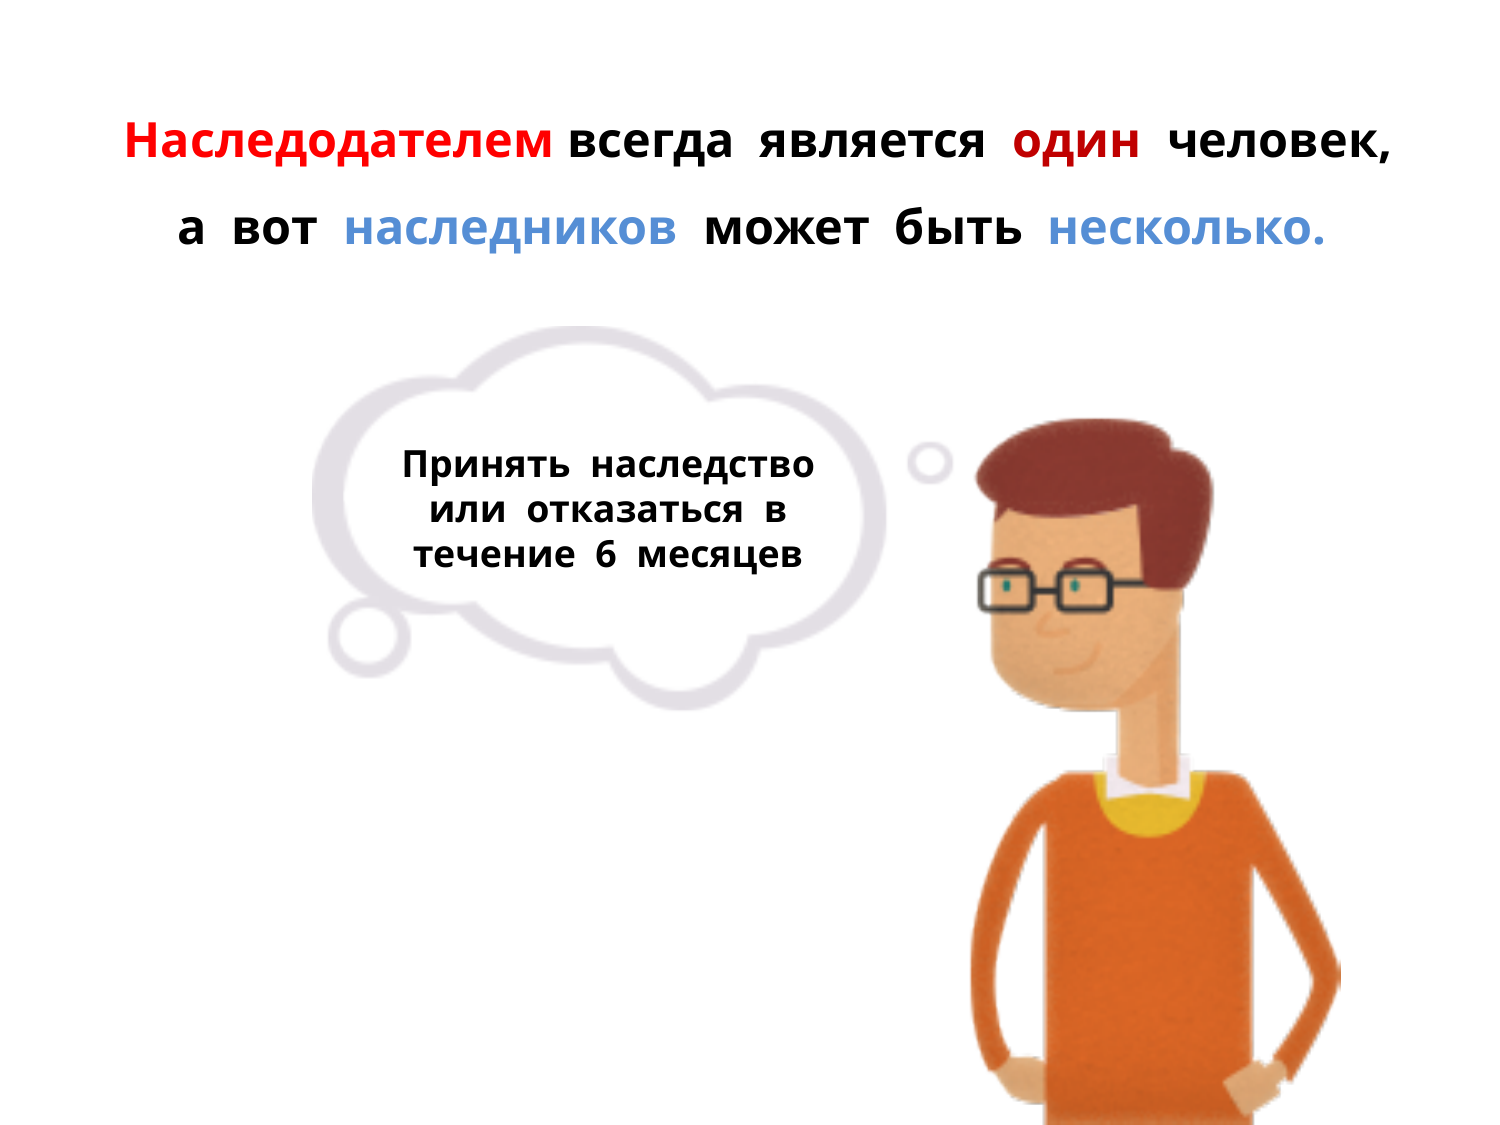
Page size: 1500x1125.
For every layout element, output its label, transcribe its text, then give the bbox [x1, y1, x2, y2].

picture [312, 326, 1341, 1125]
title Наследодателем всегда является один человек, а вот наследников может быть несколько. [76, 66, 1427, 268]
